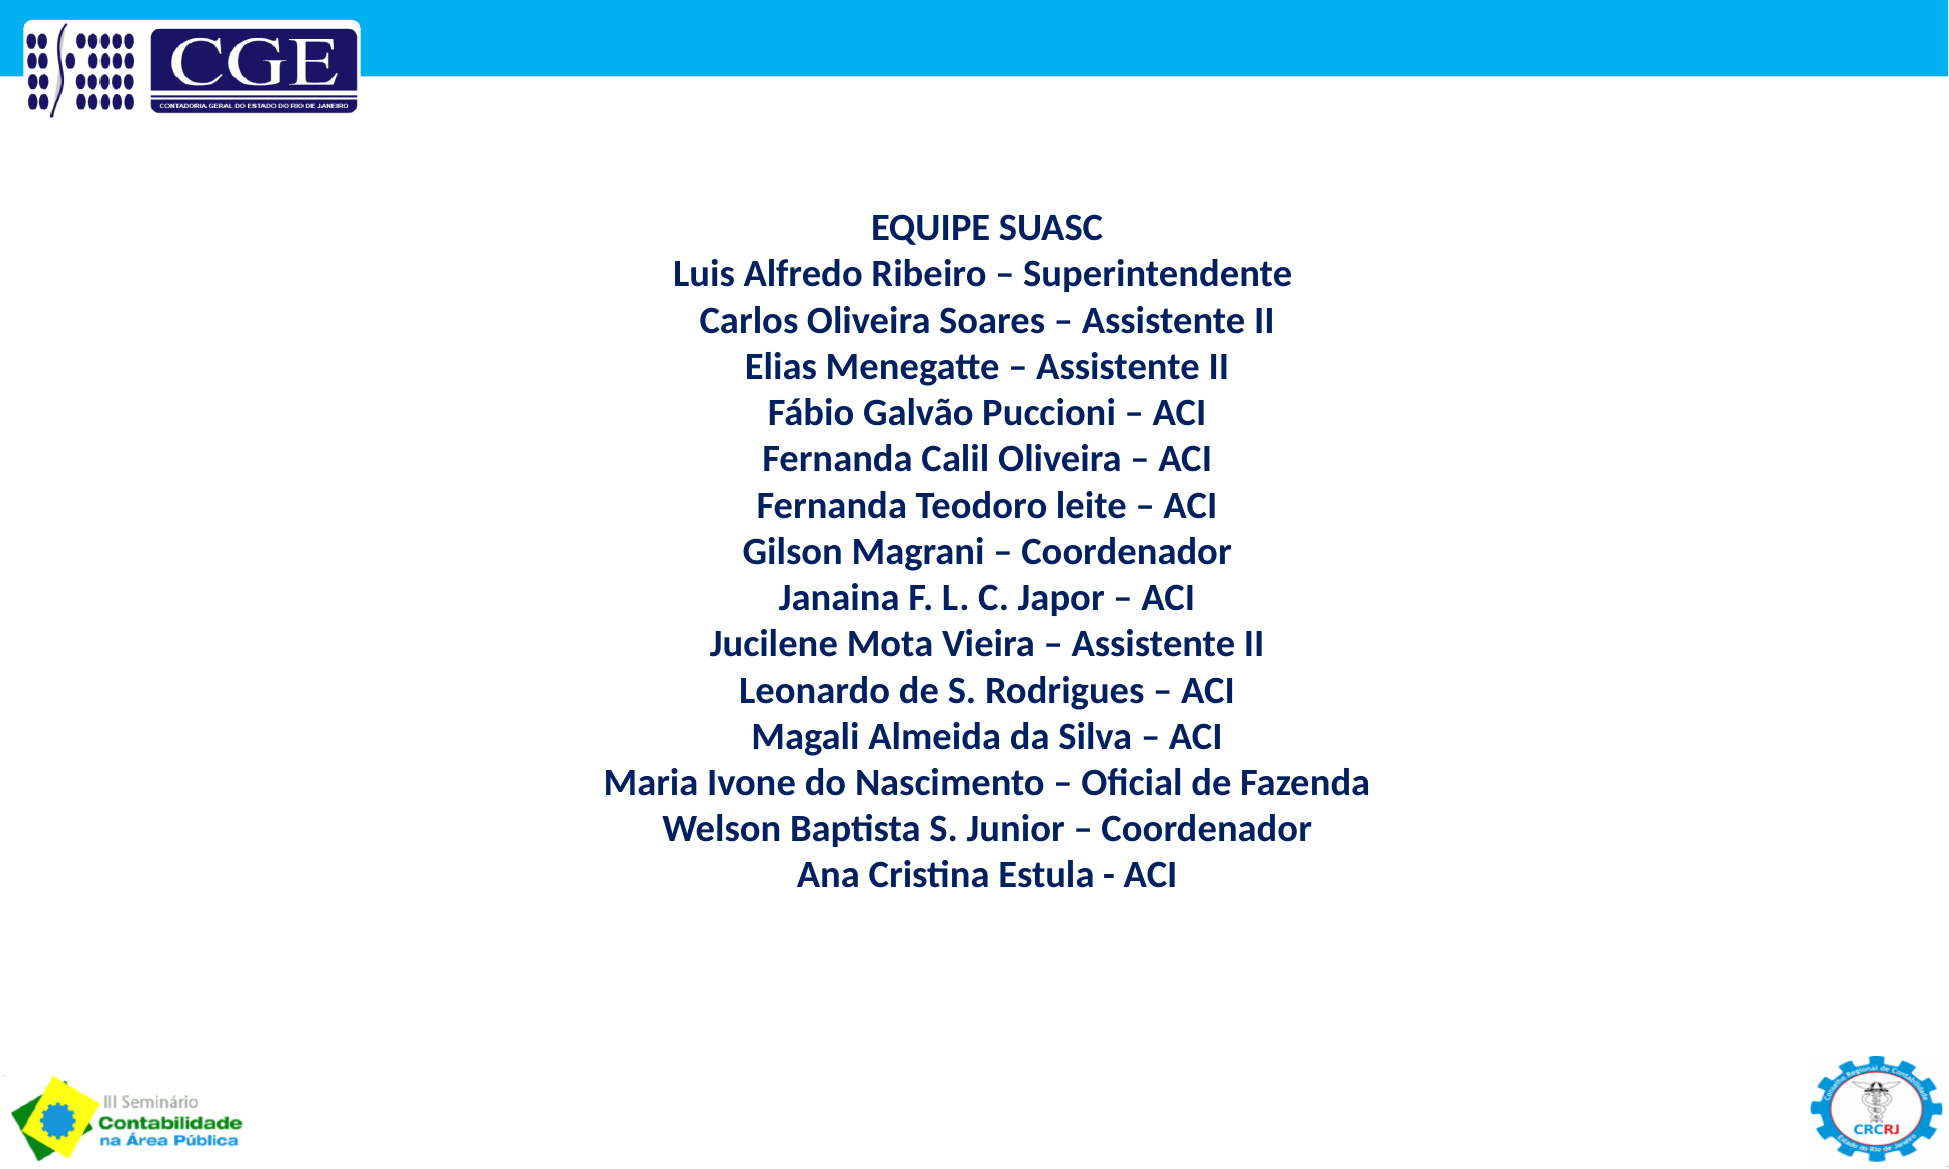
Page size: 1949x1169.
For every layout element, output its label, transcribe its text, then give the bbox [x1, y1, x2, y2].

text_box EQUIPE SUASC Luis Alfredo Ribeiro – Superintendente Carlos Oliveira Soares – Assistente II Elias Menegatte – Assistente II Fábio Galvão Puccioni – ACI Fernanda Calil Oliveira – ACI Fernanda Teodoro leite – ACI Gilson Magrani – Coordenador Janaina F. L. C. Japor – ACI Jucilene Mota Vieira – Assistente II Leonardo de S. Rodrigues – ACI Magali Almeida da Silva – ACI Maria Ivone do Nascimento – Oficial de Fazenda Welson Baptista S. Junior – Coordenador Ana Cristina Estula - ACI [336, 194, 1638, 996]
picture [1803, 1056, 1949, 1167]
picture [23, 20, 361, 118]
picture [3, 1075, 254, 1168]
